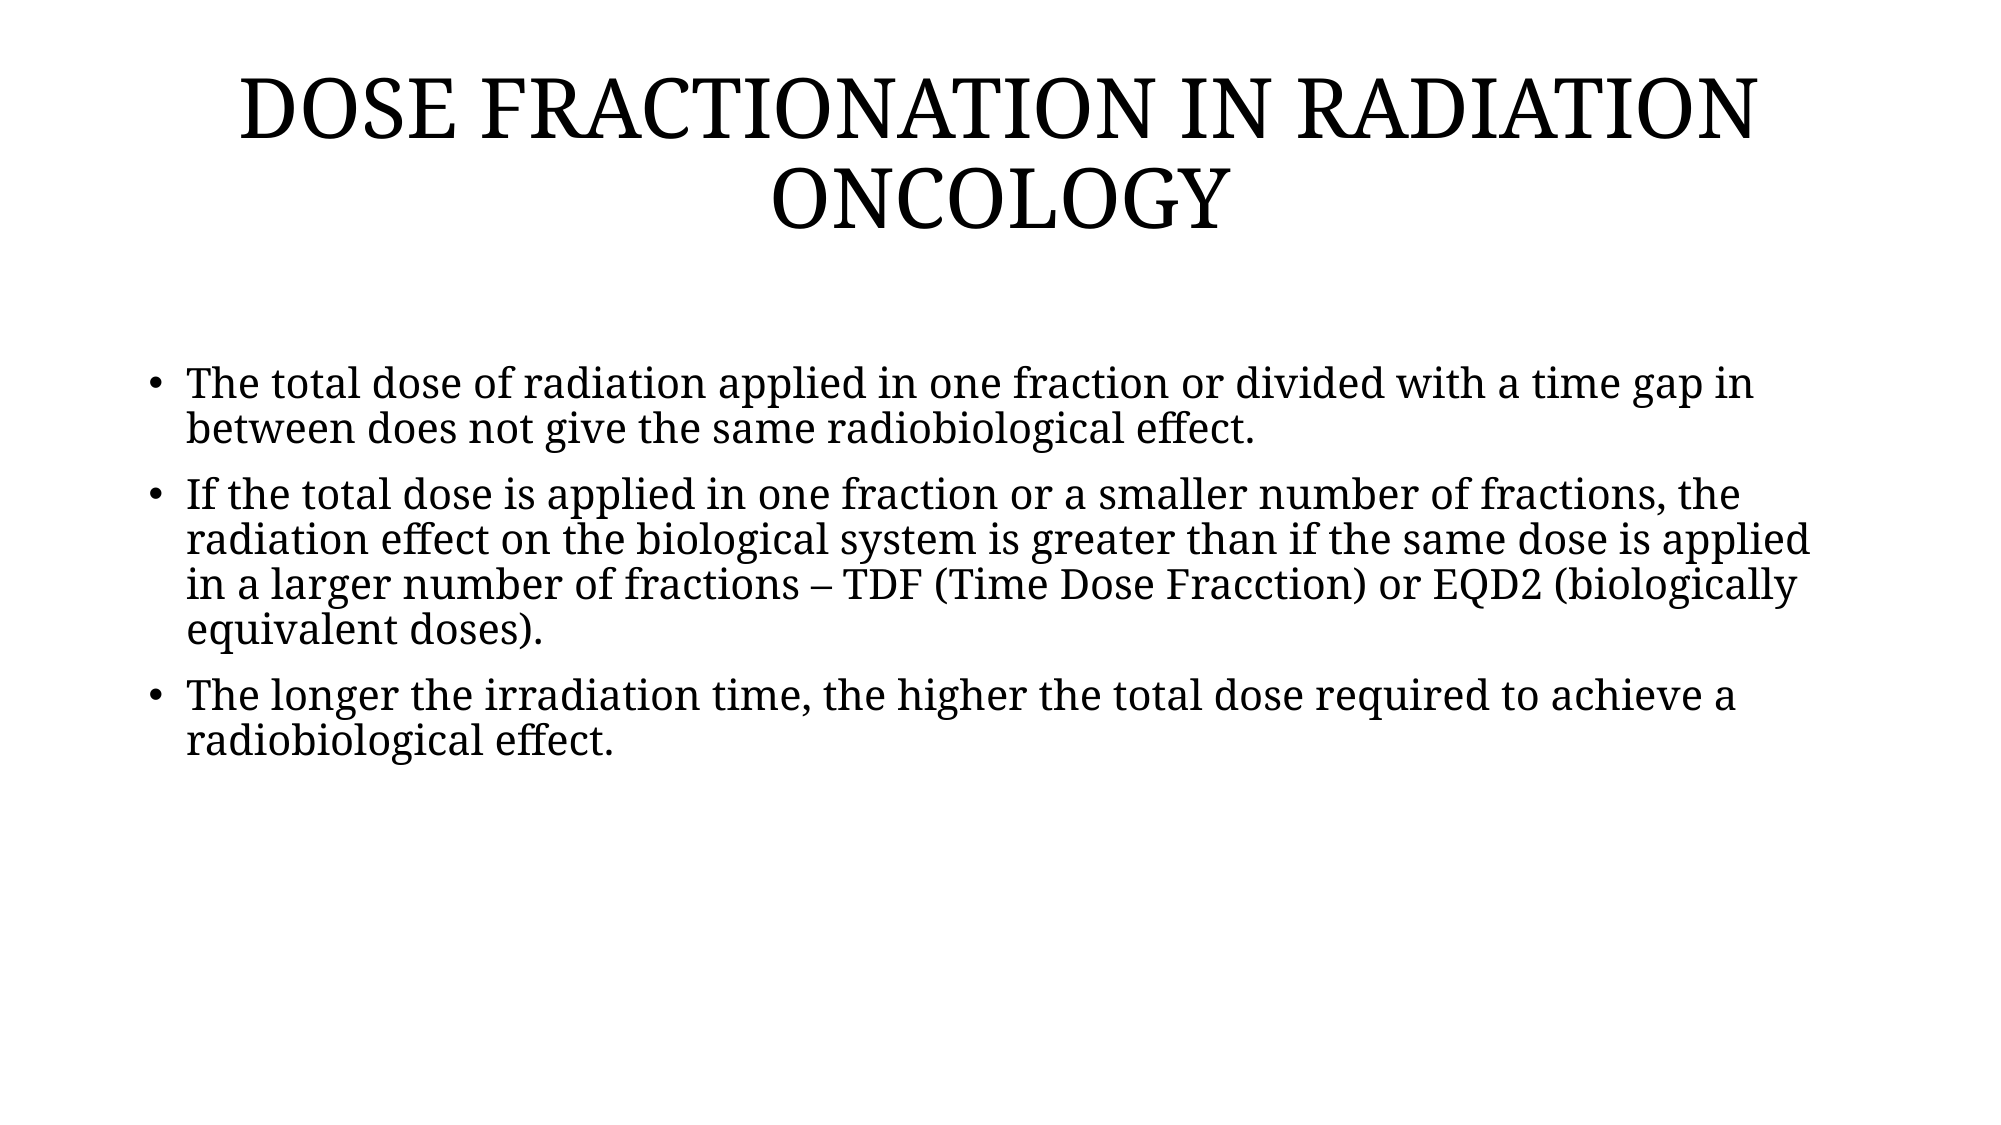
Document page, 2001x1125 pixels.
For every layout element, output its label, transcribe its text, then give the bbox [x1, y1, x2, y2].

title DOSE FRACTIONATION IN RADIATION ONCOLOGY [137, 48, 1863, 266]
list The total dose of radiation applied in one fraction or divided with a time gap in between does not give the same radiobiological effect. If the total dose is applied in one fraction or a smaller number of fractions, the radiation effect on the biological system is greater than if the same dose is applied in a larger number of fractions – TDF (Time Dose Fracction) or EQD2 (biologically equivalent doses). The longer the irradiation time, the higher the total dose required to achieve a radiobiological effect. [133, 354, 1863, 1014]
